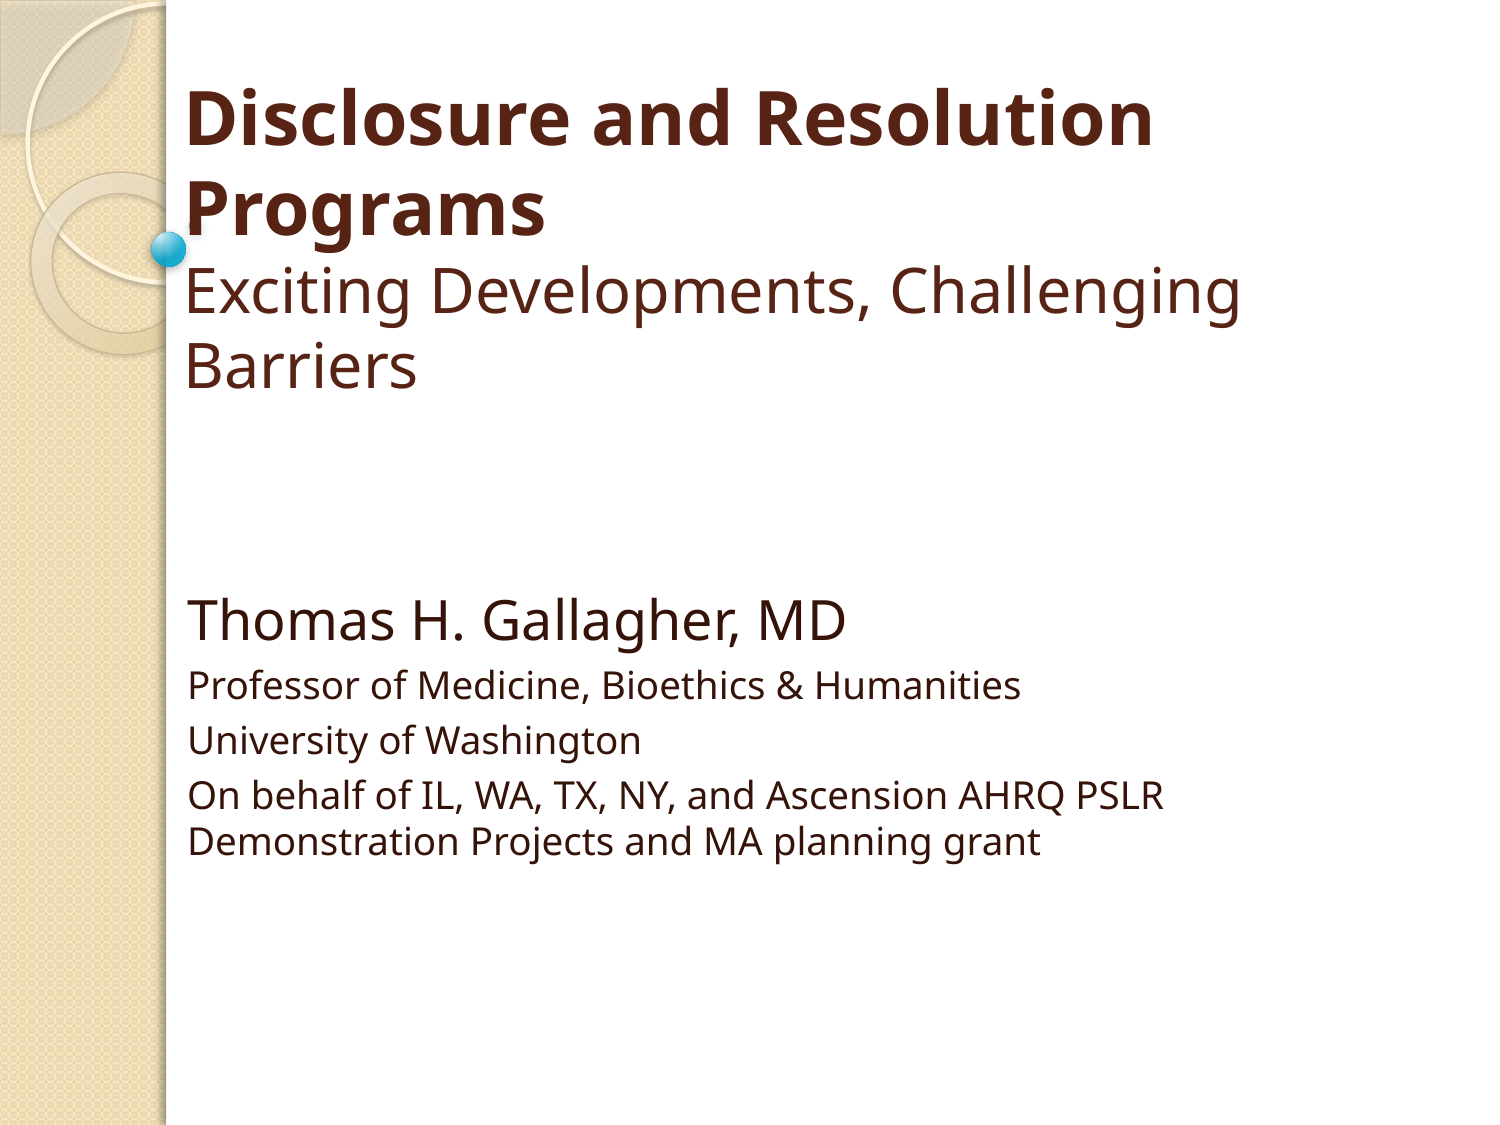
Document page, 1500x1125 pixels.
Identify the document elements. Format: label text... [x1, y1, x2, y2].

title Disclosure and Resolution Programs Exciting Developments, Challenging Barriers [168, 59, 1500, 409]
subtitle Thomas H. Gallagher, MD Professor of Medicine, Bioethics & Humanities University of Washington On behalf of IL, WA, TX, NY, and Ascension AHRQ PSLR Demonstration Projects and MA planning grant [168, 585, 1450, 873]
